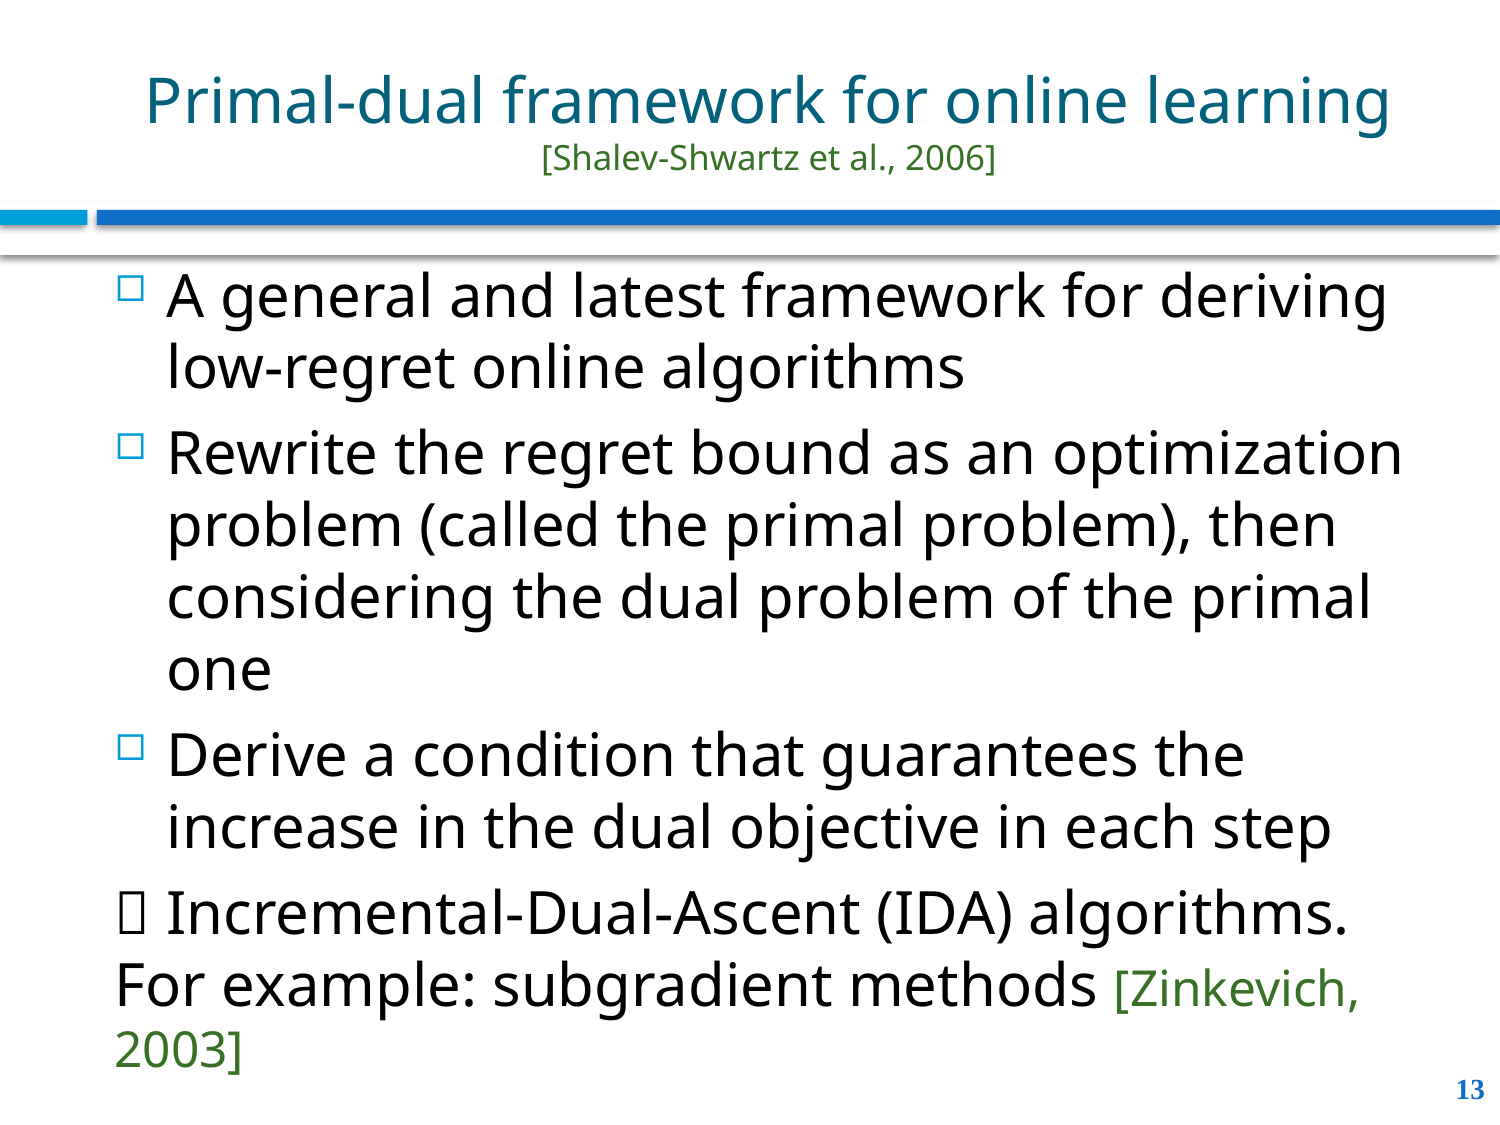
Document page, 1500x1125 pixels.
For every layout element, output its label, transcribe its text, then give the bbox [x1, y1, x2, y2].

slide_number 13 [1425, 1050, 1500, 1125]
list A general and latest framework for deriving low-regret online algorithms Rewrite the regret bound as an optimization problem (called the primal problem), then considering the dual problem of the primal one Derive a condition that guarantees the increase in the dual objective in each step  Incremental-Dual-Ascent (IDA) algorithms. For example: subgradient methods [Zinkevich, 2003] [99, 249, 1438, 1088]
title Primal-dual framework for online learning [Shalev-Shwartz et al., 2006] [100, 37, 1438, 200]
